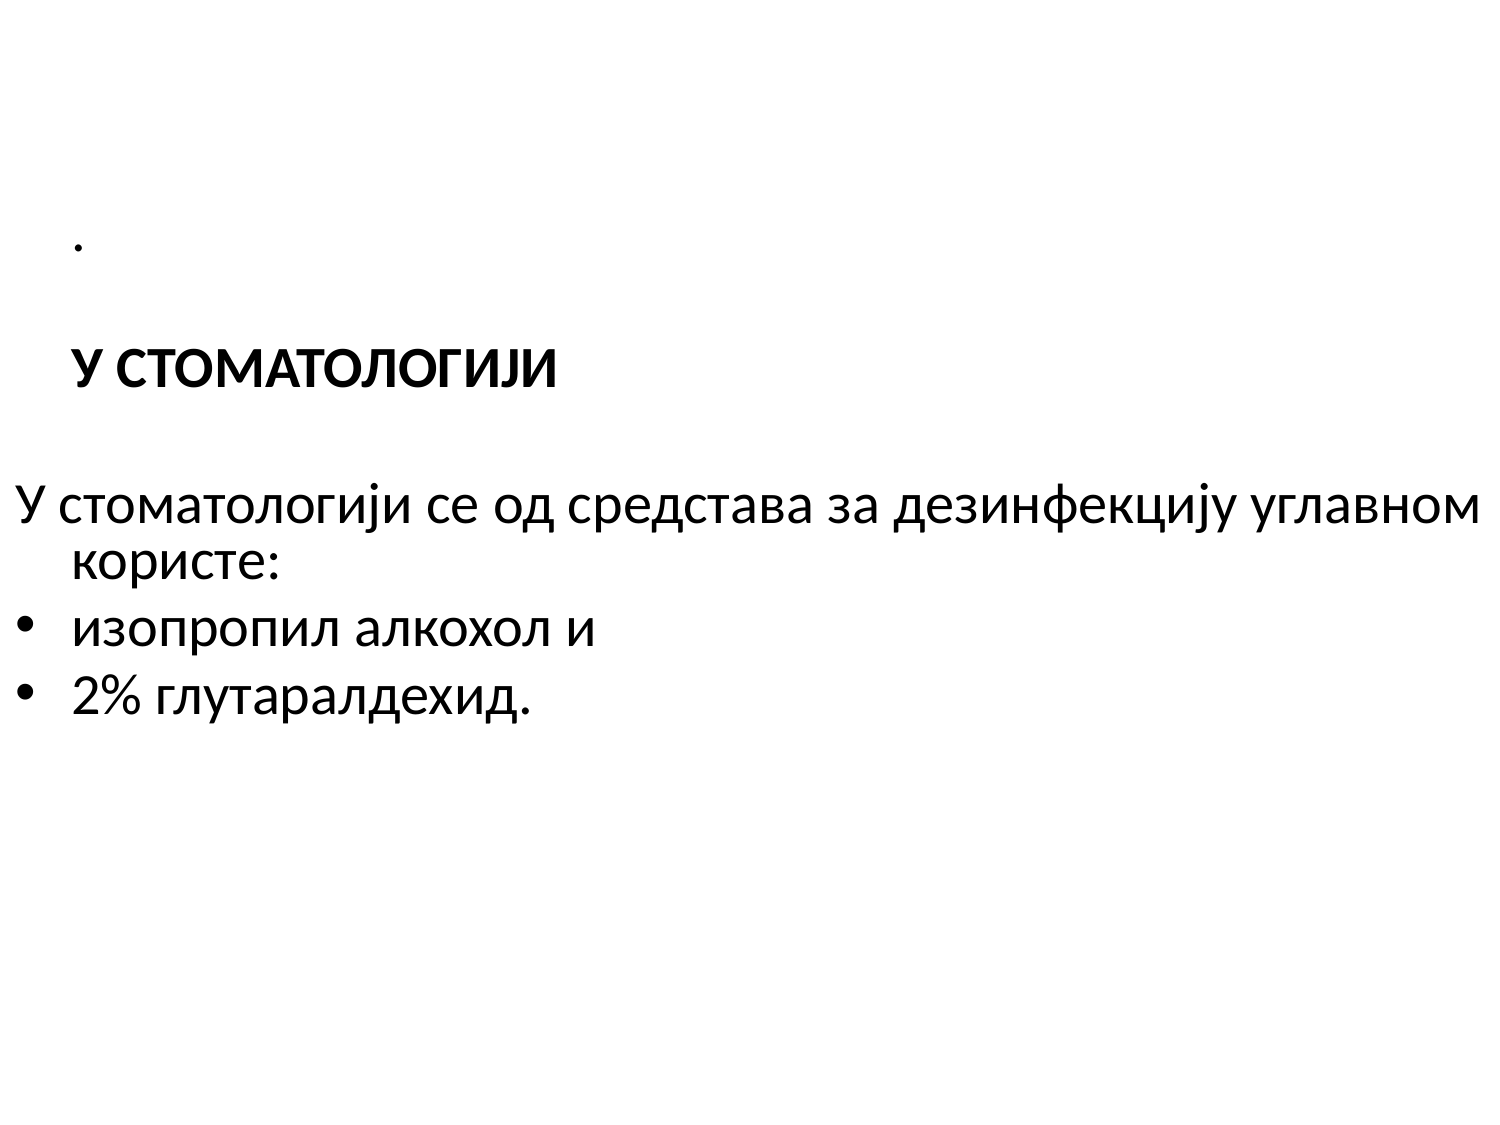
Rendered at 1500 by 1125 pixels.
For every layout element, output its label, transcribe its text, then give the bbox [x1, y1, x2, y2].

list . У СТОМАТОЛОГИЈИ У стоматологији се од средстава за дезинфекцију углавном користе: изопропил алкохол и 2% глутаралдехид. [0, 196, 1500, 1125]
